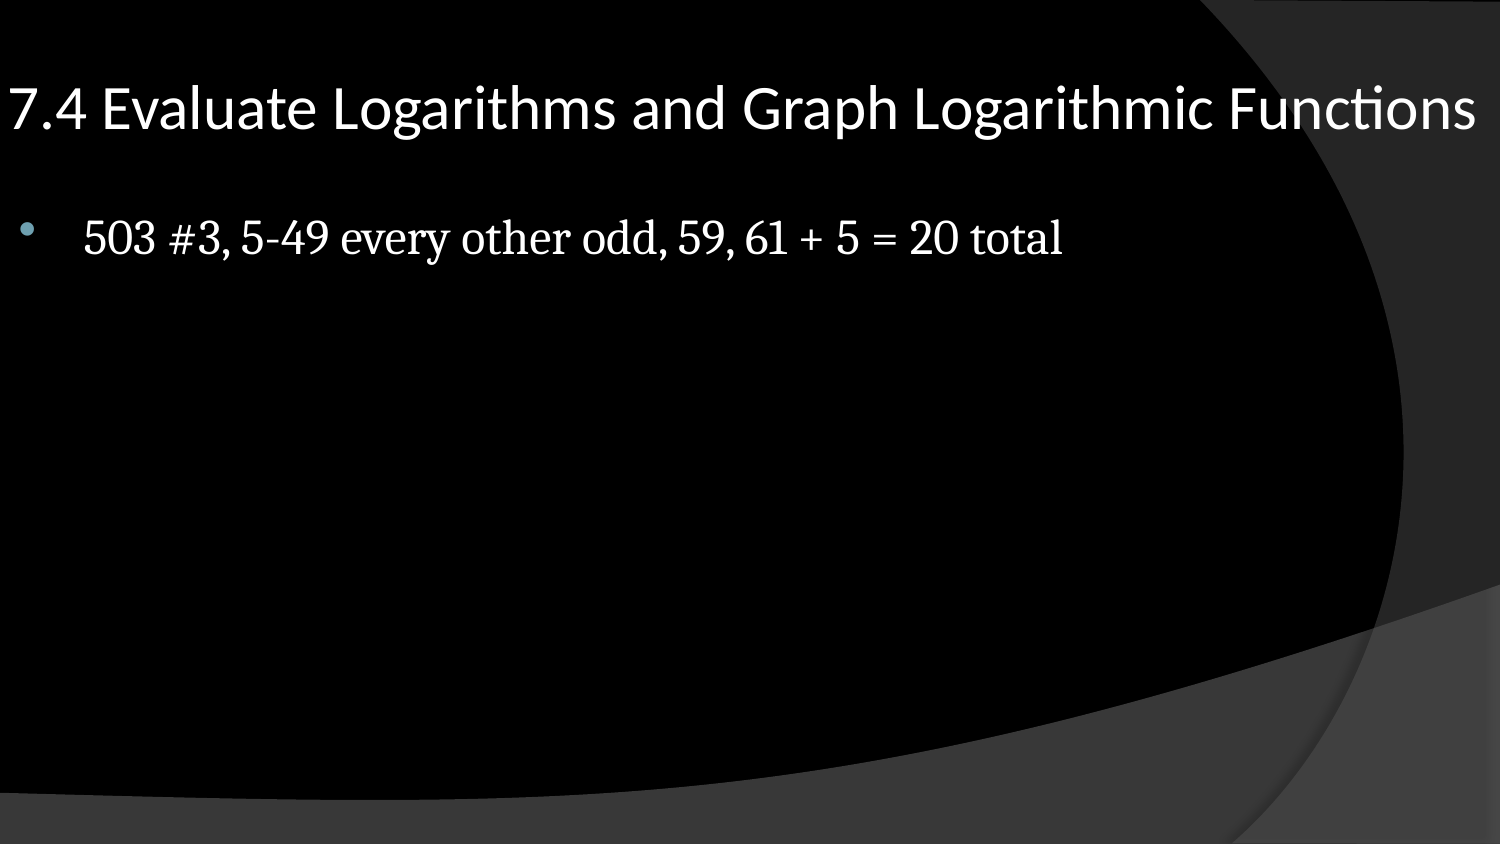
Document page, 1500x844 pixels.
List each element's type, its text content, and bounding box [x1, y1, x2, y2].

list 503 #3, 5-49 every other odd, 59, 61 + 5 = 20 total [0, 196, 1500, 754]
title 7.4 Evaluate Logarithms and Graph Logarithmic Functions [0, 33, 1500, 175]
